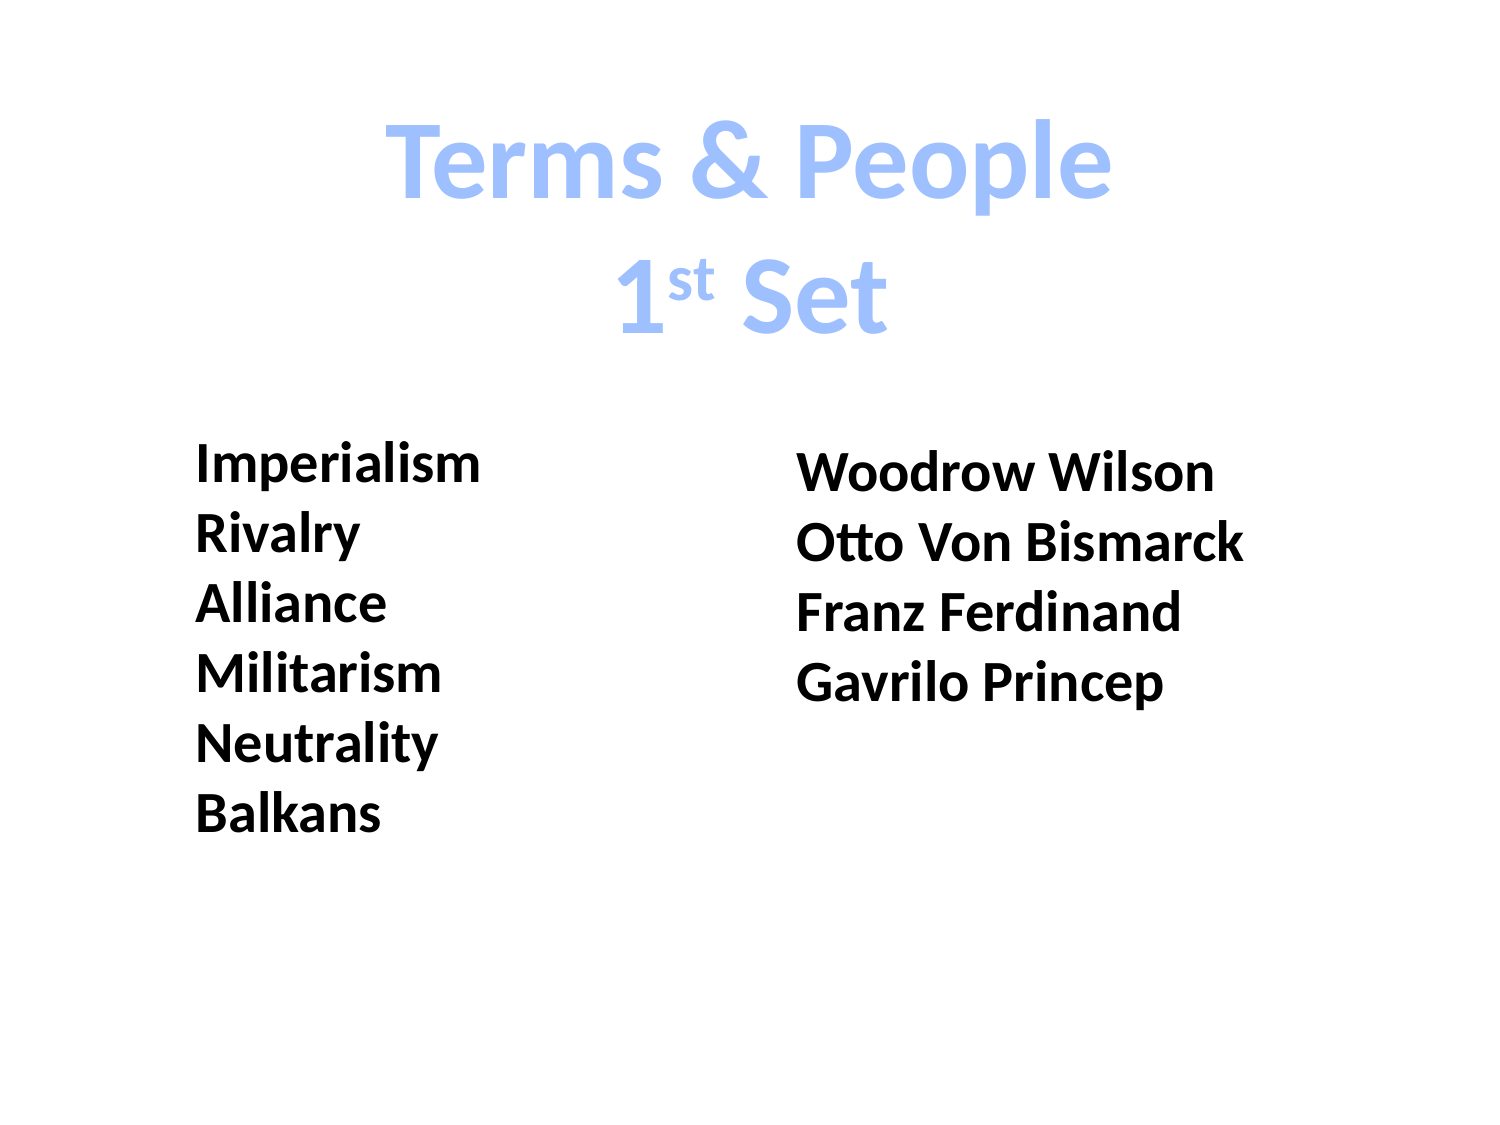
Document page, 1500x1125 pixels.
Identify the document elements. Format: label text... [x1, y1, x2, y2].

text_box Terms & People 1st Set [370, 78, 1130, 364]
text_box Woodrow Wilson Otto Von Bismarck Franz Ferdinand Gavrilo Princep [781, 425, 1260, 721]
text_box Imperialism Rivalry Alliance Militarism Neutrality Balkans [180, 416, 498, 852]
